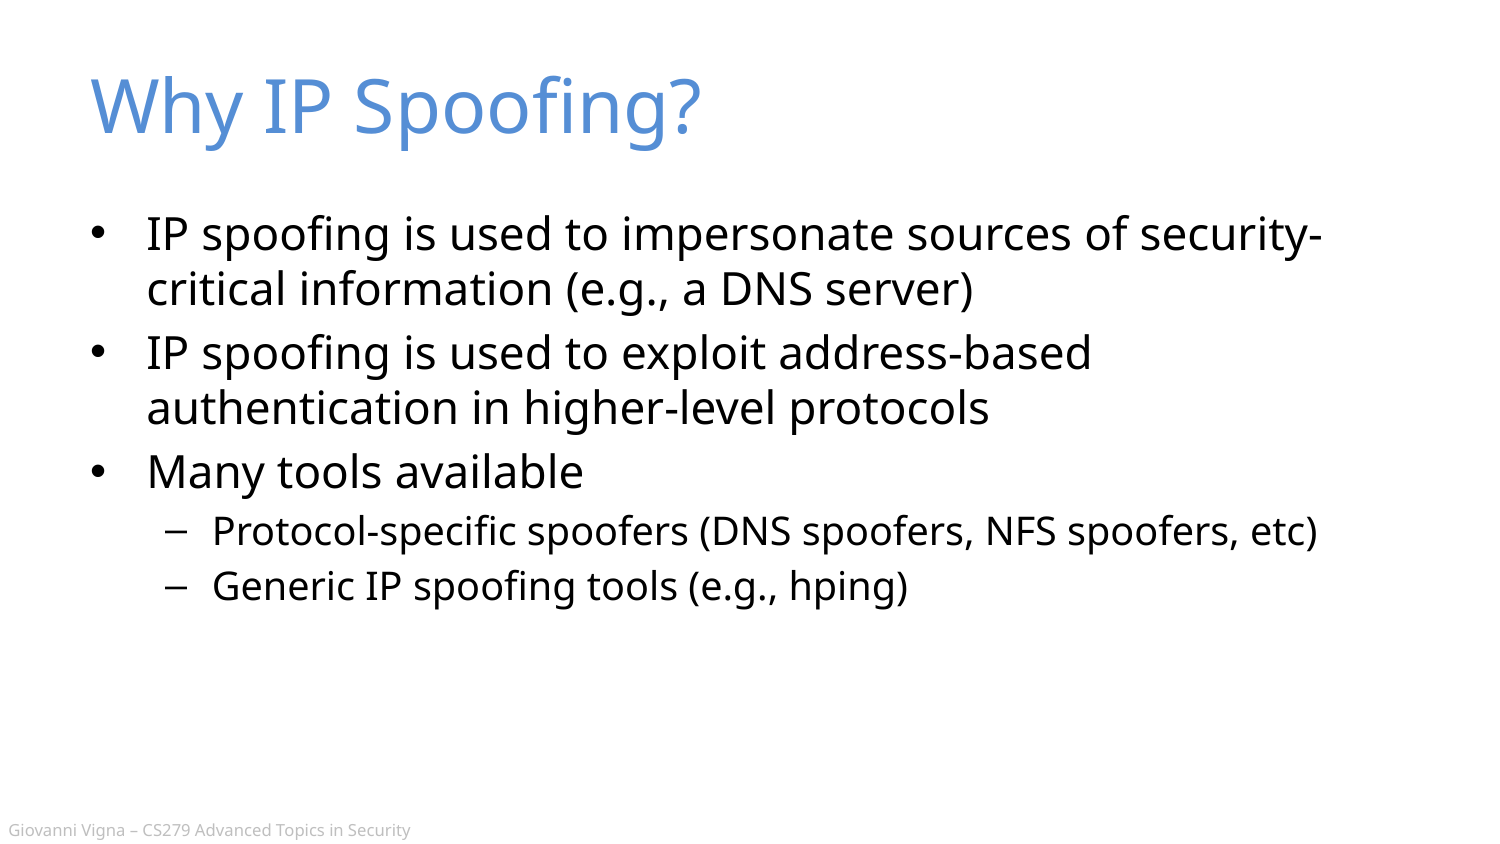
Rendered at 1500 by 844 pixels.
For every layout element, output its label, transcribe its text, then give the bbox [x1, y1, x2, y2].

title Why IP Spoofing? [75, 33, 1425, 175]
list IP spoofing is used to impersonate sources of security-critical information (e.g., a DNS server) IP spoofing is used to exploit address-based authentication in higher-level protocols Many tools available Protocol-specific spoofers (DNS spoofers, NFS spoofers, etc) Generic IP spoofing tools (e.g., hping) [75, 196, 1425, 813]
